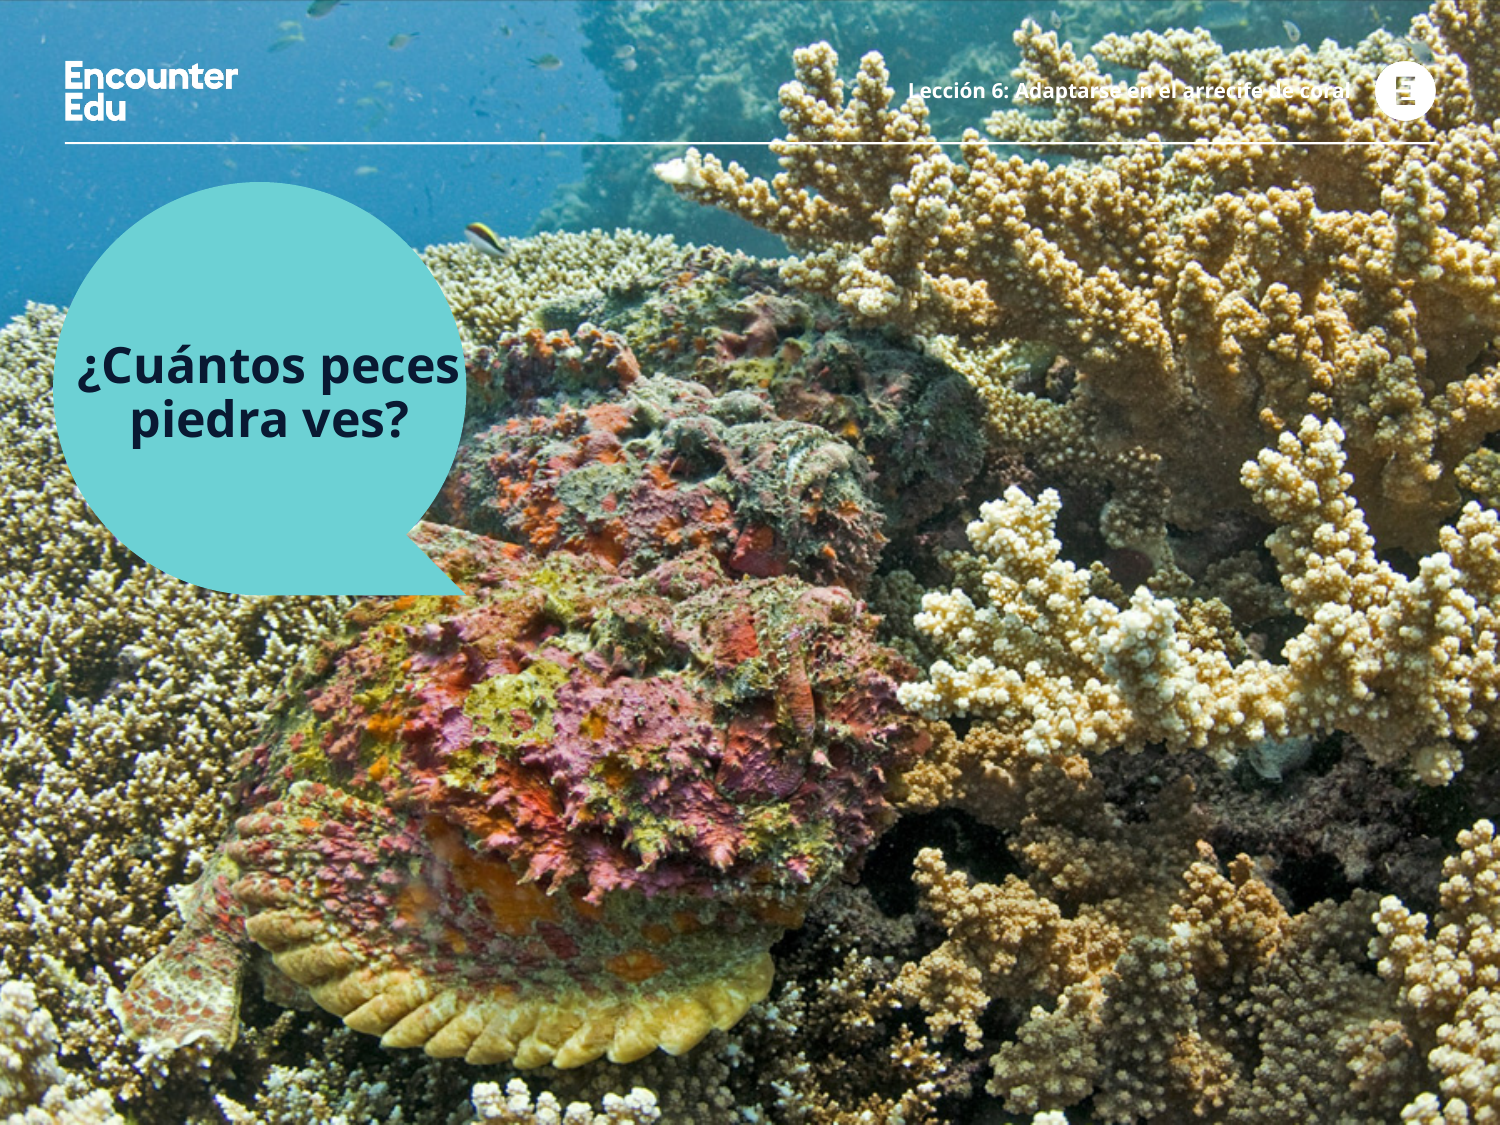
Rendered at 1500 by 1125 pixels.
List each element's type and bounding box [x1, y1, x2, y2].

picture [0, 0, 1500, 1125]
text_box [52, 181, 467, 602]
